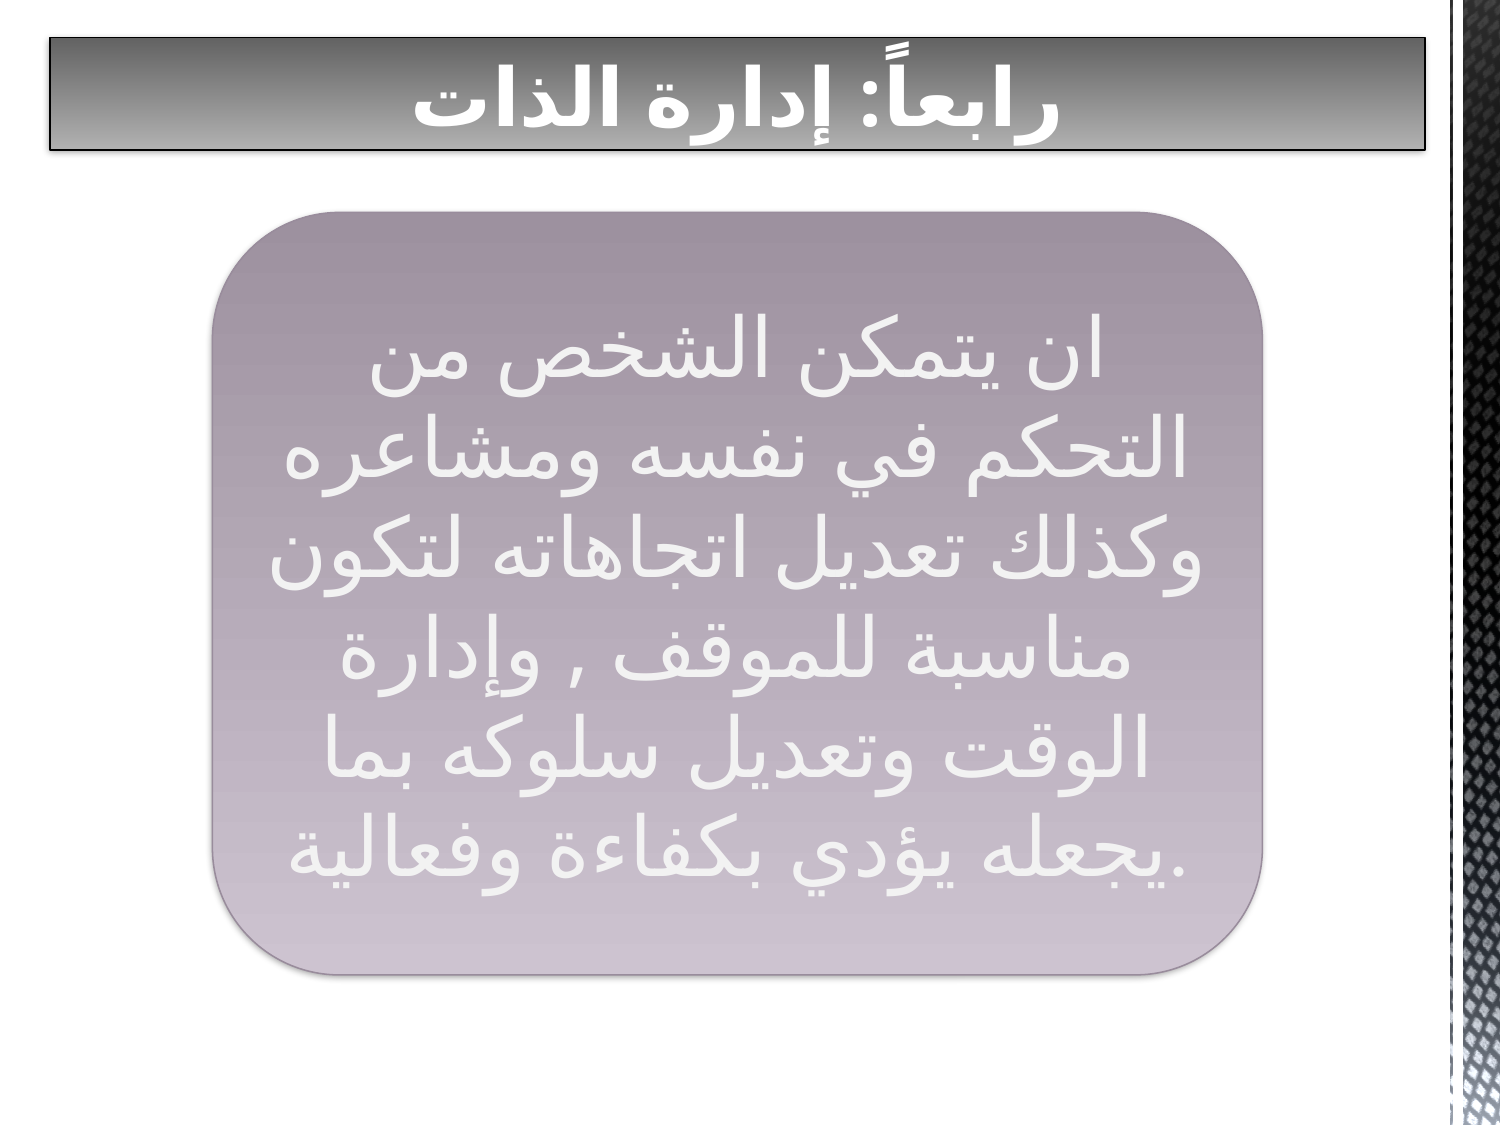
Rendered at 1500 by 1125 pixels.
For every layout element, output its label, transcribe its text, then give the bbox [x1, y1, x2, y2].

text_box ان يتمكن الشخص من التحكم في نفسه ومشاعره وكذلك تعديل اتجاهاته لتكون مناسبة للموقف , وإدارة الوقت وتعديل سلوكه بما يجعله يؤدي بكفاءة وفعالية. [211, 211, 1264, 976]
title رابعاً: إدارة الذات [49, 37, 1426, 151]
picture [1447, 0, 1500, 1125]
